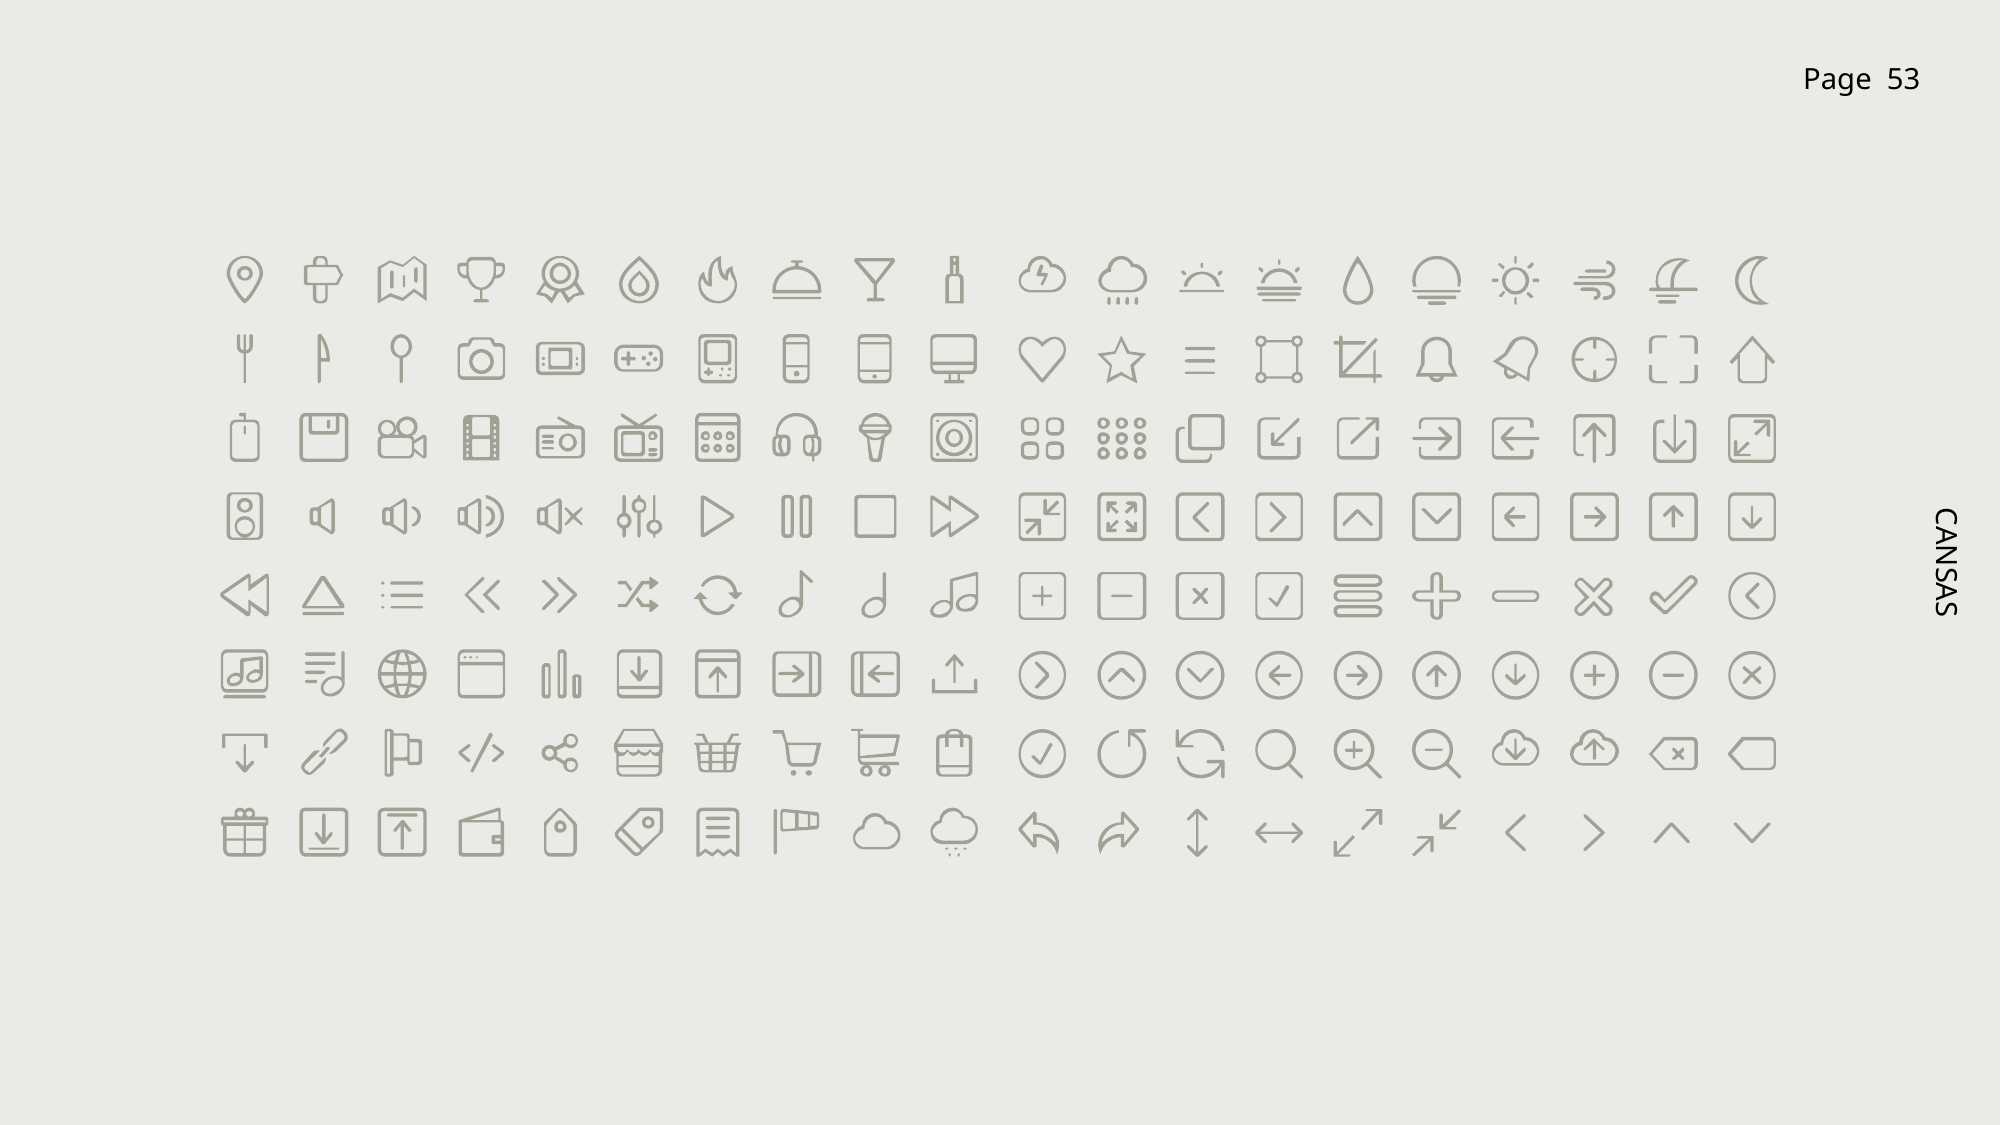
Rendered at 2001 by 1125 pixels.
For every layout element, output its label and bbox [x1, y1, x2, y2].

text_box [1418, 417, 1462, 460]
text_box [1020, 441, 1040, 460]
text_box [572, 674, 582, 699]
text_box [564, 507, 583, 526]
text_box [457, 337, 506, 380]
text_box [936, 728, 973, 777]
text_box [1175, 572, 1225, 620]
text_box [1648, 258, 1698, 292]
text_box [1648, 365, 1668, 384]
text_box [1333, 650, 1383, 700]
text_box [1679, 365, 1698, 384]
text_box [1492, 336, 1539, 382]
text_box [317, 334, 330, 384]
text_box [929, 571, 979, 618]
text_box [1412, 255, 1462, 287]
text_box [1045, 417, 1065, 436]
text_box [1257, 292, 1301, 296]
text_box [485, 494, 505, 538]
text_box [1097, 432, 1110, 445]
text_box [1648, 335, 1668, 354]
text_box [1097, 492, 1147, 542]
text_box [616, 494, 632, 538]
text_box [693, 733, 742, 773]
text_box [1583, 814, 1606, 851]
text_box [1255, 729, 1303, 779]
text_box [1412, 650, 1462, 700]
text_box [544, 807, 577, 857]
text_box [390, 593, 424, 598]
text_box [1045, 441, 1065, 460]
text_box [382, 498, 408, 535]
text_box [1728, 736, 1776, 771]
text_box [1412, 729, 1462, 779]
text_box [1360, 809, 1383, 831]
text_box [1582, 423, 1607, 463]
text_box [614, 728, 664, 777]
text_box [235, 743, 254, 773]
text_box [619, 255, 659, 304]
text_box [945, 653, 964, 684]
text_box [1728, 414, 1776, 463]
text_box [535, 341, 585, 376]
text_box [377, 255, 427, 304]
text_box [616, 649, 663, 699]
text_box [557, 576, 577, 613]
text_box [646, 494, 663, 538]
text_box [1333, 605, 1383, 618]
text_box [695, 412, 741, 462]
text_box [299, 807, 349, 857]
text_box [1336, 417, 1380, 460]
text_box [1018, 650, 1067, 700]
text_box [541, 733, 579, 773]
text_box [463, 414, 500, 461]
text_box [1133, 417, 1147, 429]
text_box [1175, 426, 1213, 463]
text_box [1183, 271, 1221, 287]
text_box [377, 807, 427, 857]
text_box [1133, 432, 1147, 445]
text_box [693, 592, 735, 616]
text_box [557, 649, 567, 699]
text_box [1097, 572, 1147, 620]
text_box [1662, 414, 1687, 454]
text_box [945, 255, 964, 304]
text_box [491, 743, 505, 762]
text_box [220, 649, 269, 693]
text_box [1097, 729, 1147, 779]
text_box [773, 808, 777, 855]
text_box [799, 494, 813, 538]
text_box [1187, 809, 1208, 857]
text_box [411, 506, 421, 527]
text_box [1428, 301, 1447, 305]
text_box [1679, 335, 1698, 354]
text_box [780, 808, 820, 832]
text_box [535, 416, 585, 459]
text_box [1098, 255, 1148, 293]
text_box [301, 575, 345, 609]
text_box [852, 813, 901, 850]
text_box [1571, 336, 1617, 383]
text_box [1179, 289, 1225, 293]
text_box [1574, 577, 1613, 617]
text_box [698, 255, 738, 304]
text_box [1728, 650, 1776, 700]
text_box [1255, 650, 1303, 700]
text_box [304, 679, 318, 684]
text_box [304, 670, 326, 675]
text_box [1729, 335, 1776, 384]
text_box [1573, 281, 1616, 300]
text_box [1256, 286, 1302, 291]
text_box [1577, 260, 1616, 279]
text_box [772, 730, 822, 767]
text_box [309, 498, 335, 535]
text_box [458, 807, 505, 857]
text_box [1018, 255, 1067, 293]
text_box [695, 649, 741, 699]
text_box [1255, 492, 1303, 542]
text_box [1491, 417, 1534, 460]
text_box [1097, 447, 1110, 460]
text_box [617, 576, 659, 612]
text_box [220, 573, 269, 617]
text_box [858, 412, 892, 462]
text_box [1115, 417, 1129, 429]
text_box [1018, 492, 1067, 542]
text_box [1097, 650, 1147, 700]
text_box [1491, 650, 1540, 700]
text_box [1648, 492, 1698, 542]
text_box [854, 258, 896, 302]
text_box [1573, 414, 1616, 457]
text_box [1098, 811, 1139, 855]
text_box [1333, 492, 1383, 542]
text_box [220, 807, 269, 857]
text_box [457, 498, 482, 535]
text_box [1134, 296, 1139, 305]
text_box [1176, 756, 1225, 779]
text_box [790, 770, 797, 776]
text_box [1570, 650, 1619, 700]
text_box [1260, 268, 1298, 284]
text_box [700, 495, 735, 538]
text_box [482, 579, 500, 611]
text_box [1570, 729, 1619, 766]
text_box [226, 492, 264, 540]
text_box [1491, 590, 1540, 602]
text_box [223, 694, 267, 699]
text_box [1532, 278, 1540, 283]
text_box [1018, 336, 1067, 383]
text_box [1333, 729, 1383, 779]
text_box [1648, 736, 1698, 771]
text_box [1333, 574, 1383, 587]
text_box [1653, 822, 1690, 843]
text_box [930, 807, 978, 845]
text_box [1653, 419, 1697, 463]
text_box [857, 334, 892, 384]
text_box [781, 494, 794, 538]
text_box [931, 678, 978, 694]
text_box [303, 255, 344, 304]
text_box [301, 728, 348, 775]
text_box [1526, 292, 1534, 298]
text_box [930, 334, 977, 384]
text_box [1416, 295, 1457, 300]
text_box [1175, 650, 1225, 700]
text_box [536, 498, 562, 535]
text_box [384, 728, 423, 777]
text_box [1527, 262, 1534, 269]
text_box [458, 743, 471, 762]
text_box [1491, 729, 1540, 766]
text_box [1115, 432, 1129, 445]
text_box [1439, 809, 1462, 830]
text_box [850, 651, 900, 697]
text_box [854, 494, 897, 538]
text_box [1733, 822, 1771, 843]
text_box [1412, 492, 1462, 542]
text_box [1255, 335, 1303, 384]
text_box [1412, 572, 1462, 620]
text_box [390, 581, 424, 585]
text_box [772, 260, 822, 294]
text_box [772, 412, 822, 462]
text_box [1257, 417, 1301, 460]
text_box [1728, 572, 1776, 620]
text_box [631, 494, 647, 538]
text_box [457, 256, 505, 303]
text_box [1097, 335, 1147, 384]
text_box [390, 334, 413, 384]
text_box [541, 579, 559, 611]
text_box [222, 733, 268, 749]
text_box [229, 412, 260, 462]
text_box [1728, 492, 1776, 542]
text_box [930, 412, 978, 462]
text_box [700, 575, 743, 600]
text_box [541, 663, 551, 699]
text_box [1018, 572, 1067, 620]
text_box [1491, 492, 1540, 542]
text_box [1133, 447, 1147, 460]
text_box [320, 651, 345, 697]
text_box [930, 495, 980, 538]
text_box [1412, 836, 1434, 857]
text_box [698, 334, 738, 384]
text_box [236, 334, 253, 384]
text_box [1184, 359, 1216, 363]
text_box [772, 651, 822, 697]
text_box [304, 652, 336, 656]
text_box [1018, 729, 1067, 779]
text_box [614, 344, 664, 372]
text_box [1175, 729, 1225, 751]
text_box [535, 255, 585, 304]
text_box [1415, 336, 1458, 383]
text_box [772, 296, 822, 300]
text_box [1097, 417, 1110, 429]
text_box [1491, 278, 1499, 283]
text_box [464, 576, 485, 613]
text_box [1184, 346, 1216, 351]
text_box [1188, 414, 1225, 451]
text_box [1255, 822, 1303, 843]
text_box [377, 649, 427, 699]
text_box [1115, 447, 1129, 460]
text_box [614, 413, 664, 462]
text_box [304, 661, 336, 665]
text_box [1657, 300, 1677, 304]
text_box [1497, 262, 1505, 270]
text_box [1333, 590, 1383, 602]
text_box [614, 807, 664, 857]
text_box [1648, 650, 1698, 700]
text_box [1649, 575, 1698, 615]
text_box [302, 611, 345, 616]
text_box [1734, 255, 1769, 305]
text_box [377, 416, 427, 459]
text_box [805, 770, 813, 776]
text_box [1020, 417, 1040, 436]
text_box [778, 569, 814, 618]
text_box [226, 255, 264, 304]
text_box [1570, 492, 1619, 542]
text_box [1498, 267, 1530, 297]
text_box [457, 649, 506, 699]
text_box [470, 732, 493, 773]
text_box [1255, 572, 1303, 620]
text_box [1333, 335, 1383, 384]
text_box [861, 572, 887, 619]
text_box [1342, 255, 1374, 305]
text_box [1412, 426, 1452, 451]
text_box [1018, 811, 1060, 855]
text_box [850, 728, 900, 777]
text_box [299, 412, 349, 462]
text_box [696, 807, 740, 857]
text_box [1500, 426, 1540, 451]
text_box [1333, 835, 1356, 857]
text_box [782, 334, 810, 384]
text_box [1175, 492, 1225, 542]
text_box [1505, 814, 1526, 851]
